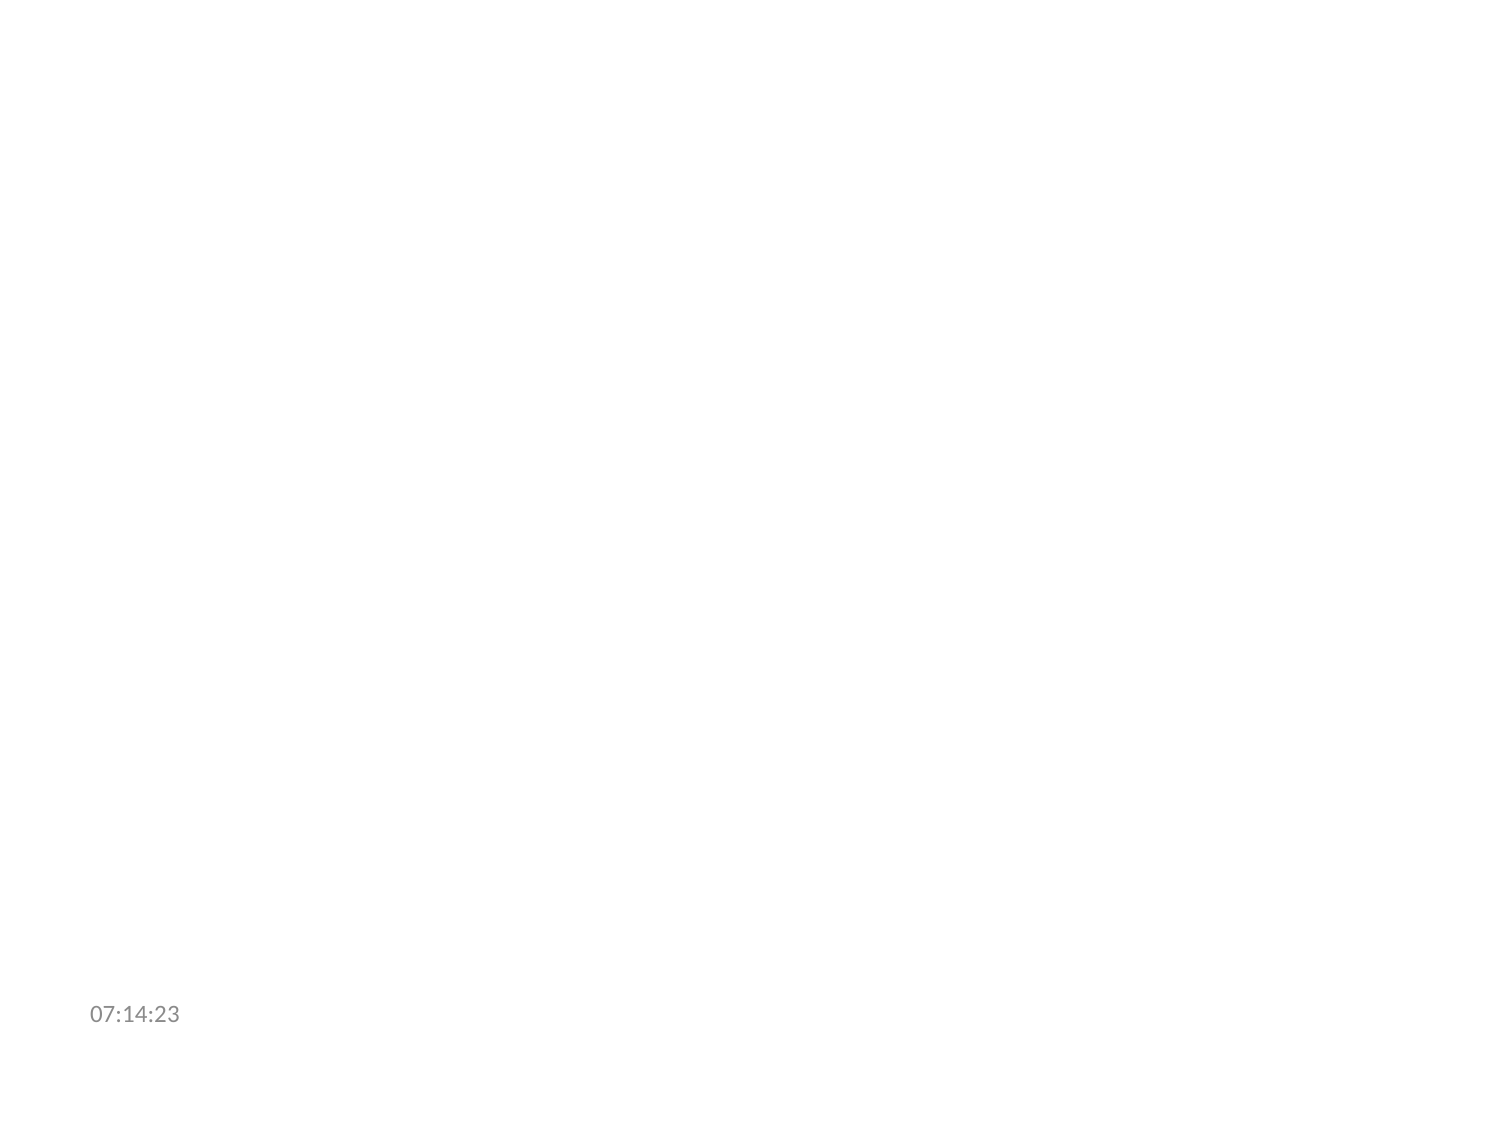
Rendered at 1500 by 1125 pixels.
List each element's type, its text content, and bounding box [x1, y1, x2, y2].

text_box 15:35:09 [75, 982, 425, 1043]
